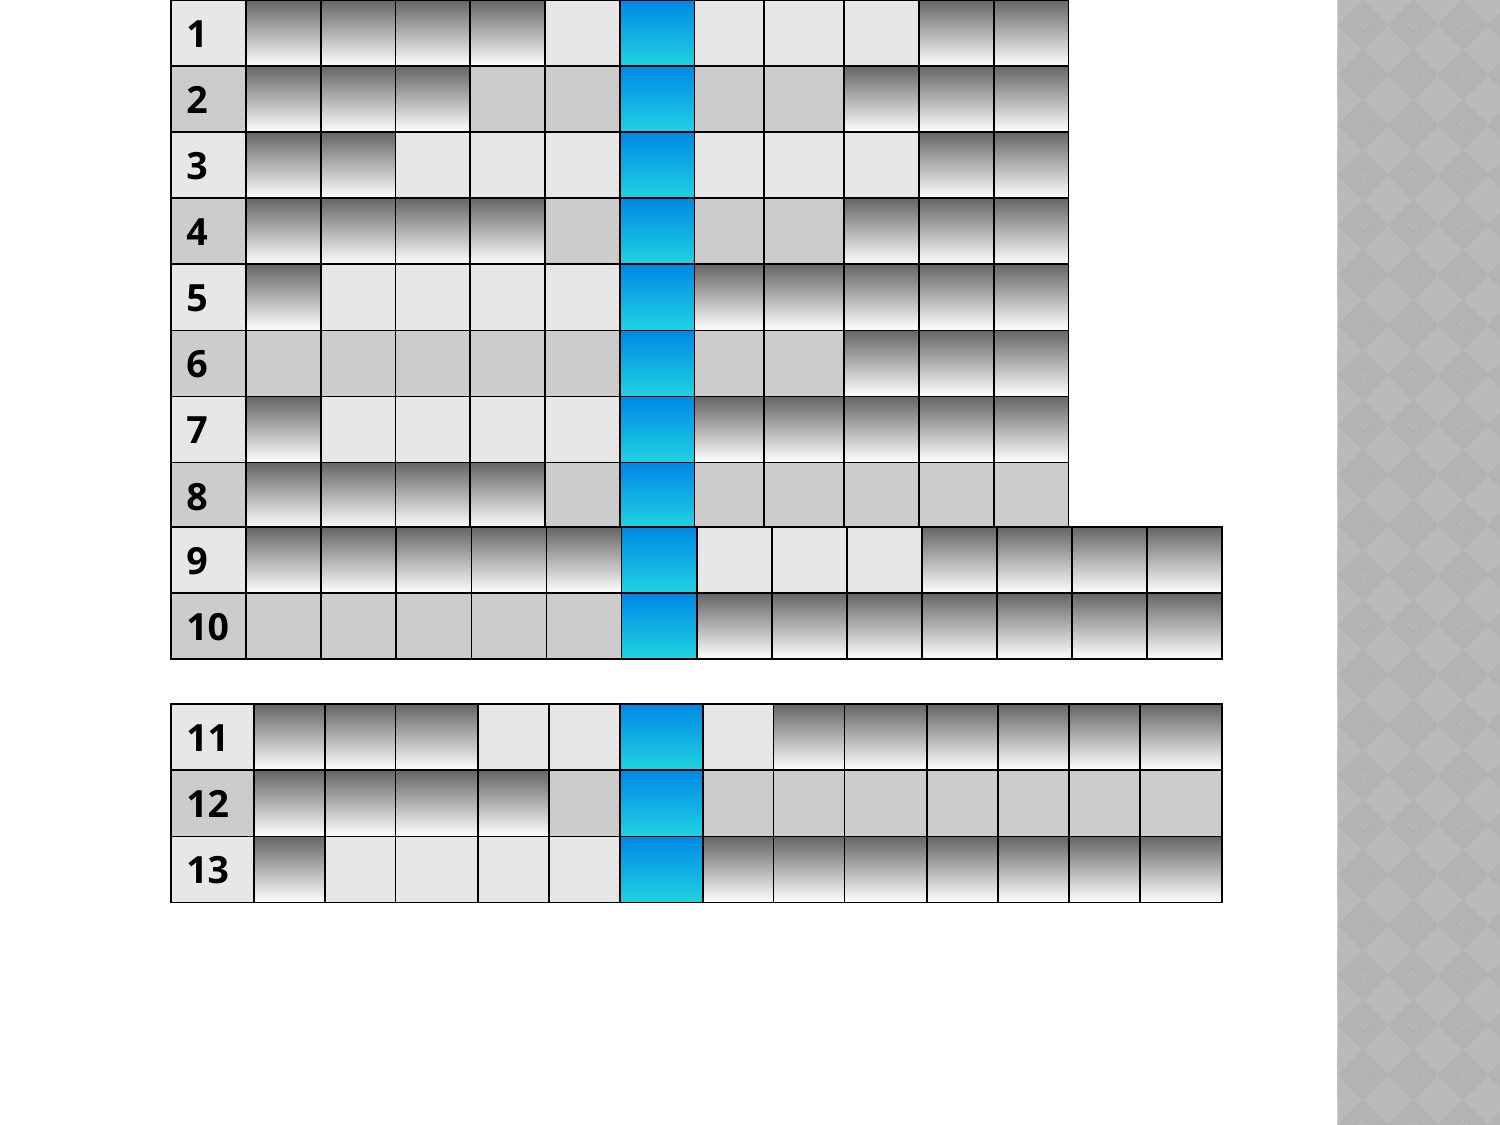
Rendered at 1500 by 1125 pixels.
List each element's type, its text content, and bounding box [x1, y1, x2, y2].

table_cell [765, 265, 843, 330]
table_cell [995, 397, 1068, 462]
table_cell [704, 837, 773, 902]
table_cell [1070, 837, 1139, 902]
table_cell [695, 265, 763, 330]
table_cell [247, 331, 320, 396]
table_cell 2 [172, 67, 245, 131]
table_cell [995, 463, 1068, 526]
table_cell [920, 463, 993, 526]
table_cell [695, 397, 763, 462]
table_cell [845, 331, 918, 396]
table_cell [845, 397, 918, 462]
table_header 9 [172, 528, 245, 592]
table_cell [1073, 594, 1146, 658]
table_cell [621, 199, 694, 263]
table_cell [998, 594, 1071, 658]
table_cell [247, 265, 320, 330]
table_cell 4 [172, 199, 245, 263]
table_cell [247, 67, 320, 131]
table_header [396, 1, 469, 65]
table_cell 7 [172, 397, 245, 462]
table_cell [621, 771, 702, 836]
table_cell [550, 837, 619, 902]
table_cell [845, 199, 918, 263]
table_cell [765, 331, 843, 396]
table_cell [1148, 594, 1221, 658]
table_header [765, 1, 843, 65]
table_cell [765, 199, 843, 263]
table_header [621, 1, 694, 65]
table_cell [396, 133, 469, 197]
table_header [695, 1, 763, 65]
table_cell [471, 265, 544, 330]
table_cell [546, 463, 619, 526]
table_cell [765, 397, 843, 462]
table_cell [322, 397, 395, 462]
table_cell [845, 463, 918, 526]
table_cell [396, 199, 469, 263]
table_cell [396, 837, 477, 902]
table_cell [471, 199, 544, 263]
table_cell [765, 133, 843, 197]
table_cell [326, 771, 395, 836]
table_cell [774, 837, 844, 902]
table_cell [322, 463, 395, 526]
table_cell [621, 133, 694, 197]
table_cell [550, 771, 619, 836]
table_header 1 [172, 1, 245, 65]
table_cell [396, 265, 469, 330]
table_cell [322, 199, 395, 263]
table_header [848, 528, 921, 592]
table_cell [920, 265, 993, 330]
table_header [622, 528, 696, 592]
table_header [995, 1, 1068, 65]
table_cell [845, 837, 926, 902]
table_cell [845, 67, 918, 131]
table_cell [923, 594, 996, 658]
table_cell [765, 67, 843, 131]
table_cell [247, 397, 320, 462]
table_cell [695, 331, 763, 396]
table_header [704, 705, 773, 769]
table_cell [848, 594, 921, 658]
table_header [255, 705, 324, 769]
table_cell [920, 331, 993, 396]
table_header [247, 1, 320, 65]
table_cell [920, 199, 993, 263]
table_cell [396, 771, 477, 836]
table_header [396, 705, 477, 769]
table_cell [845, 265, 918, 330]
table_cell [774, 771, 844, 836]
table_cell [995, 67, 1068, 131]
table_header [247, 528, 320, 592]
table_cell [920, 397, 993, 462]
table_cell [999, 837, 1068, 902]
table_cell [546, 331, 619, 396]
table_header [1148, 528, 1221, 592]
table_cell [698, 594, 771, 658]
table_cell [247, 594, 320, 658]
table_header [920, 1, 993, 65]
table_cell [995, 331, 1068, 396]
table_cell [396, 67, 469, 131]
table_cell [621, 463, 694, 526]
table_header [845, 1, 918, 65]
table_cell [396, 463, 469, 526]
table_header [1141, 705, 1221, 769]
table_cell [471, 463, 544, 526]
table_cell [255, 771, 324, 836]
table_cell [479, 837, 548, 902]
table_cell [928, 837, 997, 902]
table_cell [247, 199, 320, 263]
table_header [472, 528, 546, 592]
table_cell [326, 837, 395, 902]
table_cell [471, 397, 544, 462]
table_cell [472, 594, 546, 658]
table_cell [471, 67, 544, 131]
table_cell 6 [172, 331, 245, 396]
table_cell [546, 265, 619, 330]
table_cell [396, 331, 469, 396]
table_cell 13 [172, 837, 253, 902]
table_header [471, 1, 544, 65]
table_header [773, 528, 846, 592]
table_header [923, 528, 996, 592]
table_cell [695, 67, 763, 131]
table_header [326, 705, 395, 769]
table_cell [995, 265, 1068, 330]
table_header [550, 705, 619, 769]
table_cell [928, 771, 997, 836]
table_cell [1141, 837, 1221, 902]
table_cell [546, 133, 619, 197]
table_cell [995, 133, 1068, 197]
table_header [322, 528, 395, 592]
table_cell [322, 331, 395, 396]
table_header [928, 705, 997, 769]
table_header [546, 1, 619, 65]
table_cell 10 [172, 594, 245, 658]
table_cell [247, 463, 320, 526]
table_cell [471, 331, 544, 396]
table_cell [704, 771, 773, 836]
table_cell 8 [172, 463, 245, 526]
table_cell [765, 463, 843, 526]
table_header [322, 1, 395, 65]
table_cell [773, 594, 846, 658]
table_header [547, 528, 621, 592]
table_cell [479, 771, 548, 836]
table_cell [995, 199, 1068, 263]
table_cell [247, 133, 320, 197]
table_cell [621, 397, 694, 462]
table_cell [546, 67, 619, 131]
table_cell [396, 397, 469, 462]
table_cell [546, 397, 619, 462]
table_cell [1141, 771, 1221, 836]
table_header [621, 705, 702, 769]
table_cell [920, 133, 993, 197]
table_cell 5 [172, 265, 245, 330]
table_header [1073, 528, 1146, 592]
table_cell [999, 771, 1068, 836]
table_header [774, 705, 844, 769]
table_cell [397, 594, 471, 658]
table_header [397, 528, 471, 592]
table_header [479, 705, 548, 769]
table_header [845, 705, 926, 769]
table_header [999, 705, 1068, 769]
table_cell [322, 265, 395, 330]
table_cell [322, 67, 395, 131]
table_header [698, 528, 771, 592]
table_cell [322, 594, 395, 658]
table_cell [920, 67, 993, 131]
table_header 11 [172, 705, 253, 769]
table_cell [695, 463, 763, 526]
table_cell [546, 199, 619, 263]
table_cell 3 [172, 133, 245, 197]
table_header [1070, 705, 1139, 769]
table_cell [621, 67, 694, 131]
table_cell [695, 199, 763, 263]
table_cell [845, 133, 918, 197]
table_cell [695, 133, 763, 197]
table_cell [621, 265, 694, 330]
table_cell [322, 133, 395, 197]
table_cell [621, 331, 694, 396]
table_cell 12 [172, 771, 253, 836]
table_header [998, 528, 1071, 592]
table_cell [845, 771, 926, 836]
table_cell [1070, 771, 1139, 836]
table_cell [622, 594, 696, 658]
table_cell [471, 133, 544, 197]
table_cell [547, 594, 621, 658]
table_cell [255, 837, 324, 902]
table_cell [621, 837, 702, 902]
